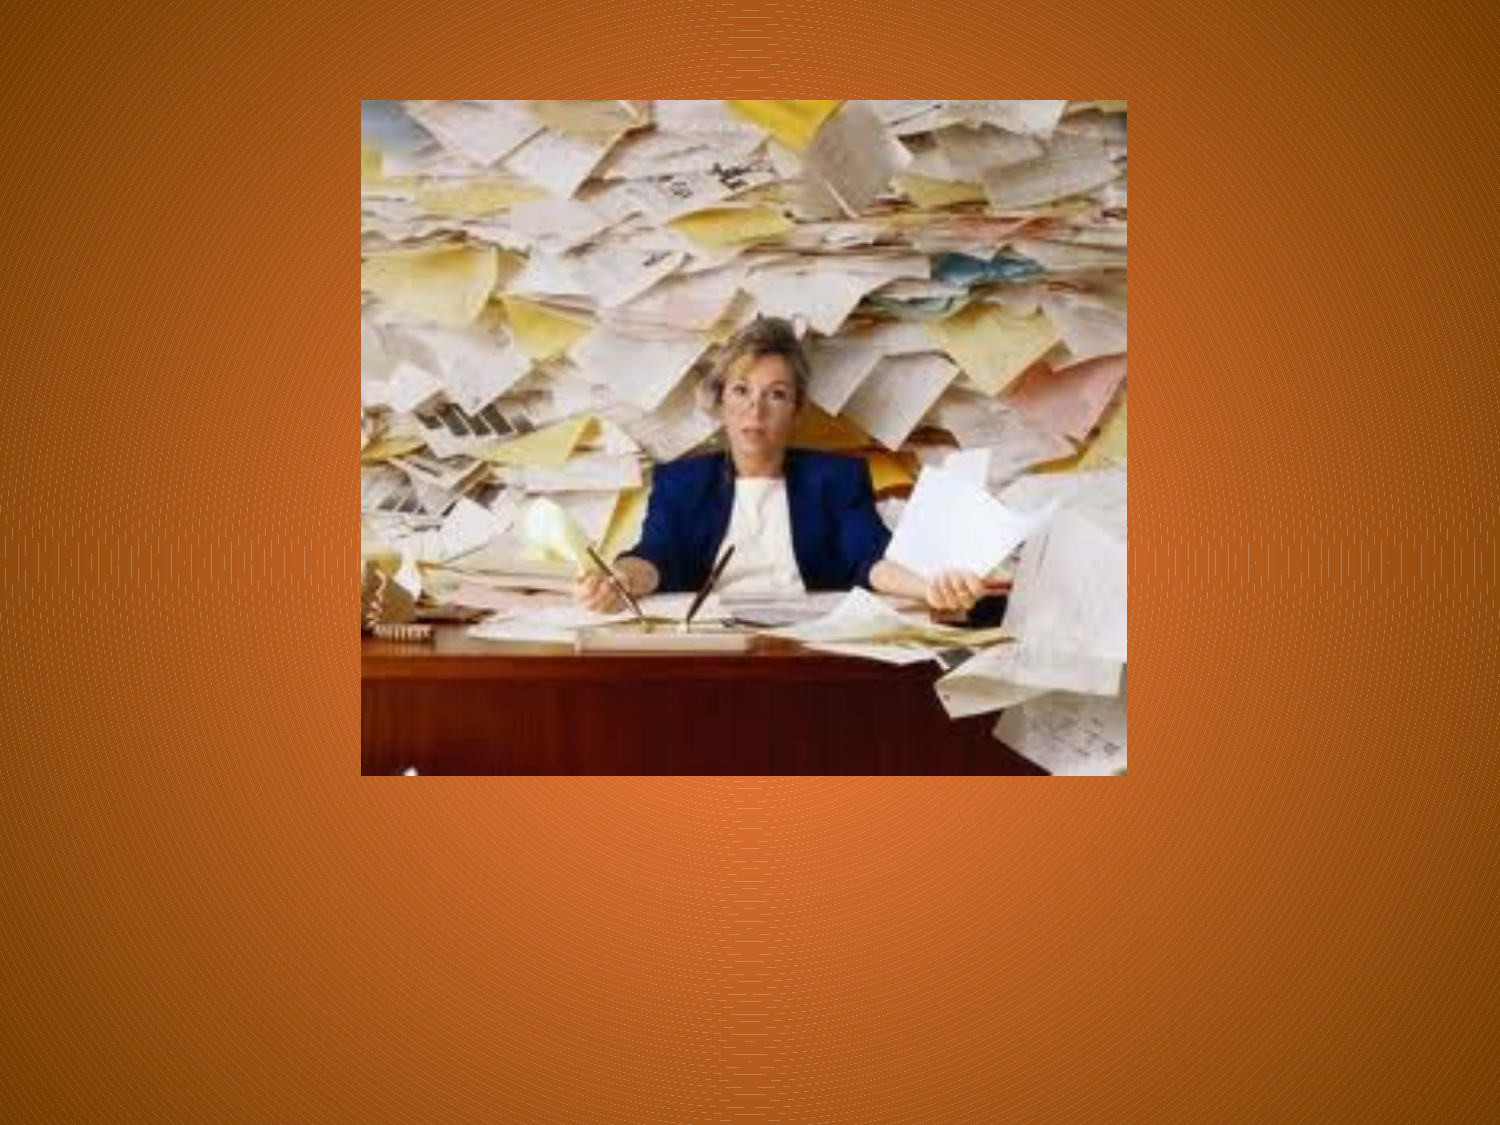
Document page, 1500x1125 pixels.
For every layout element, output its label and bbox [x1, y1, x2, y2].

picture [293, 100, 1195, 776]
